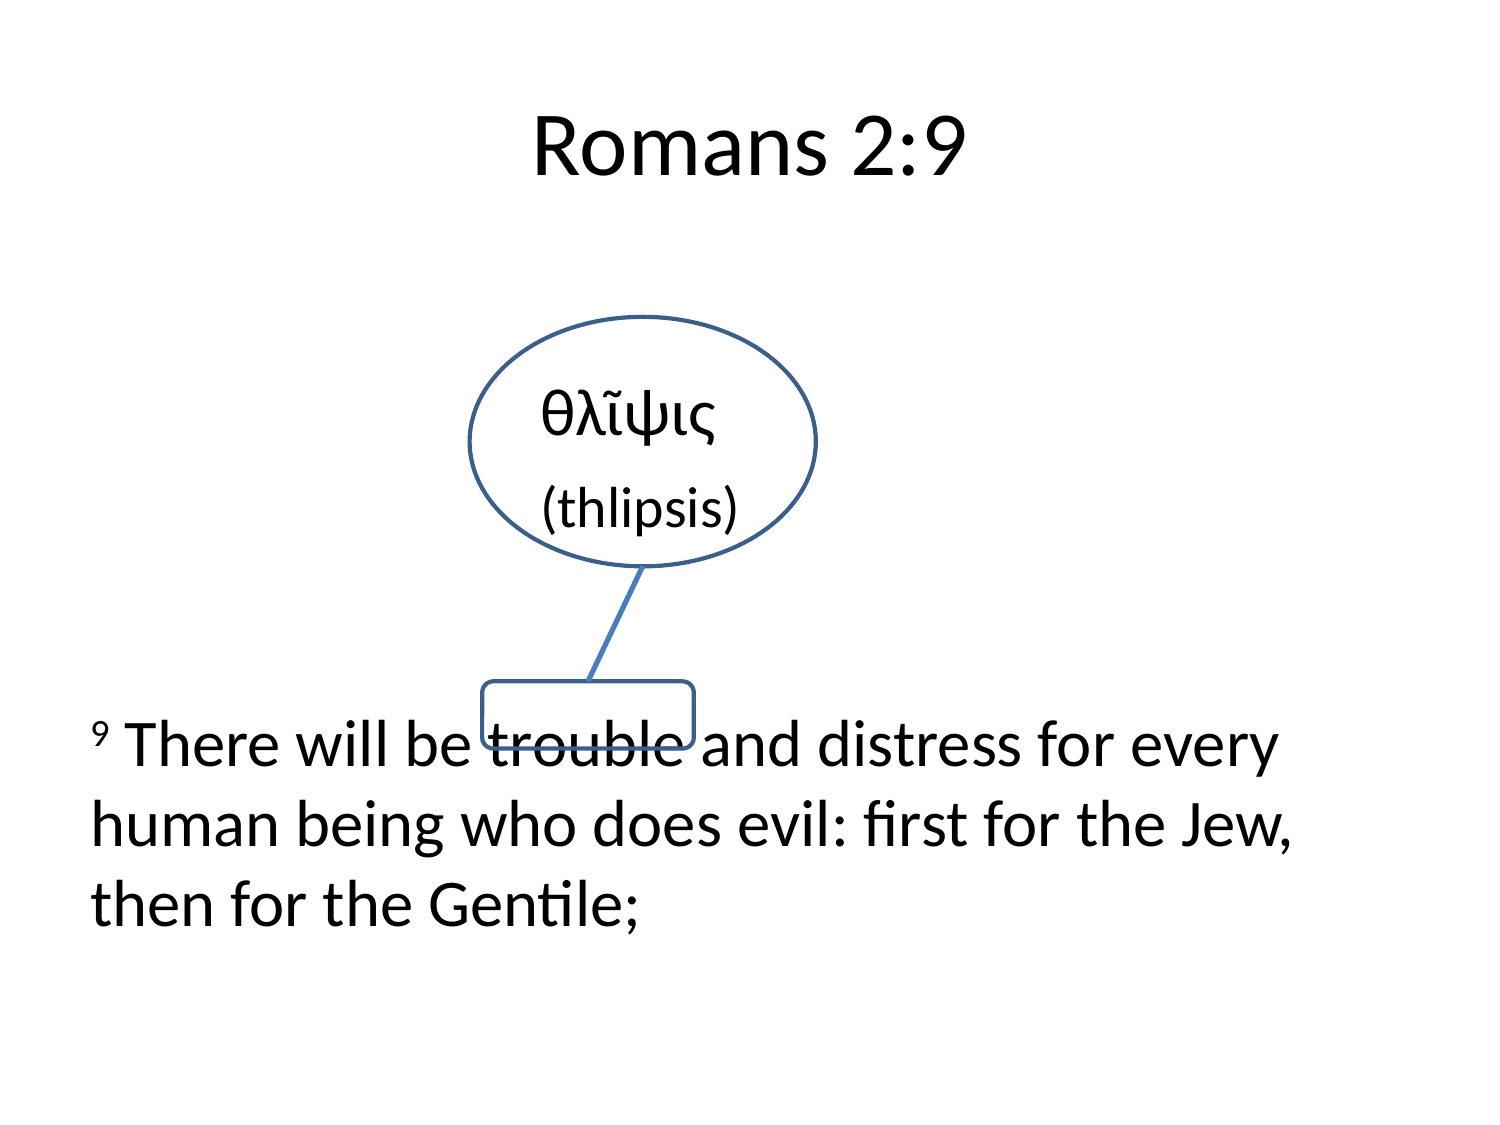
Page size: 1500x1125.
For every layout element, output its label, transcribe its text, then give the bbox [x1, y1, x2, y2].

text_box [480, 679, 696, 751]
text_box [587, 566, 643, 682]
text_box [467, 314, 818, 569]
title Romans 2:9 [75, 45, 1425, 233]
list θλῖψις (thlipsis) 9 There will be trouble and distress for every human being who does evil: first for the Jew, then for the Gentile; [75, 262, 1425, 1005]
